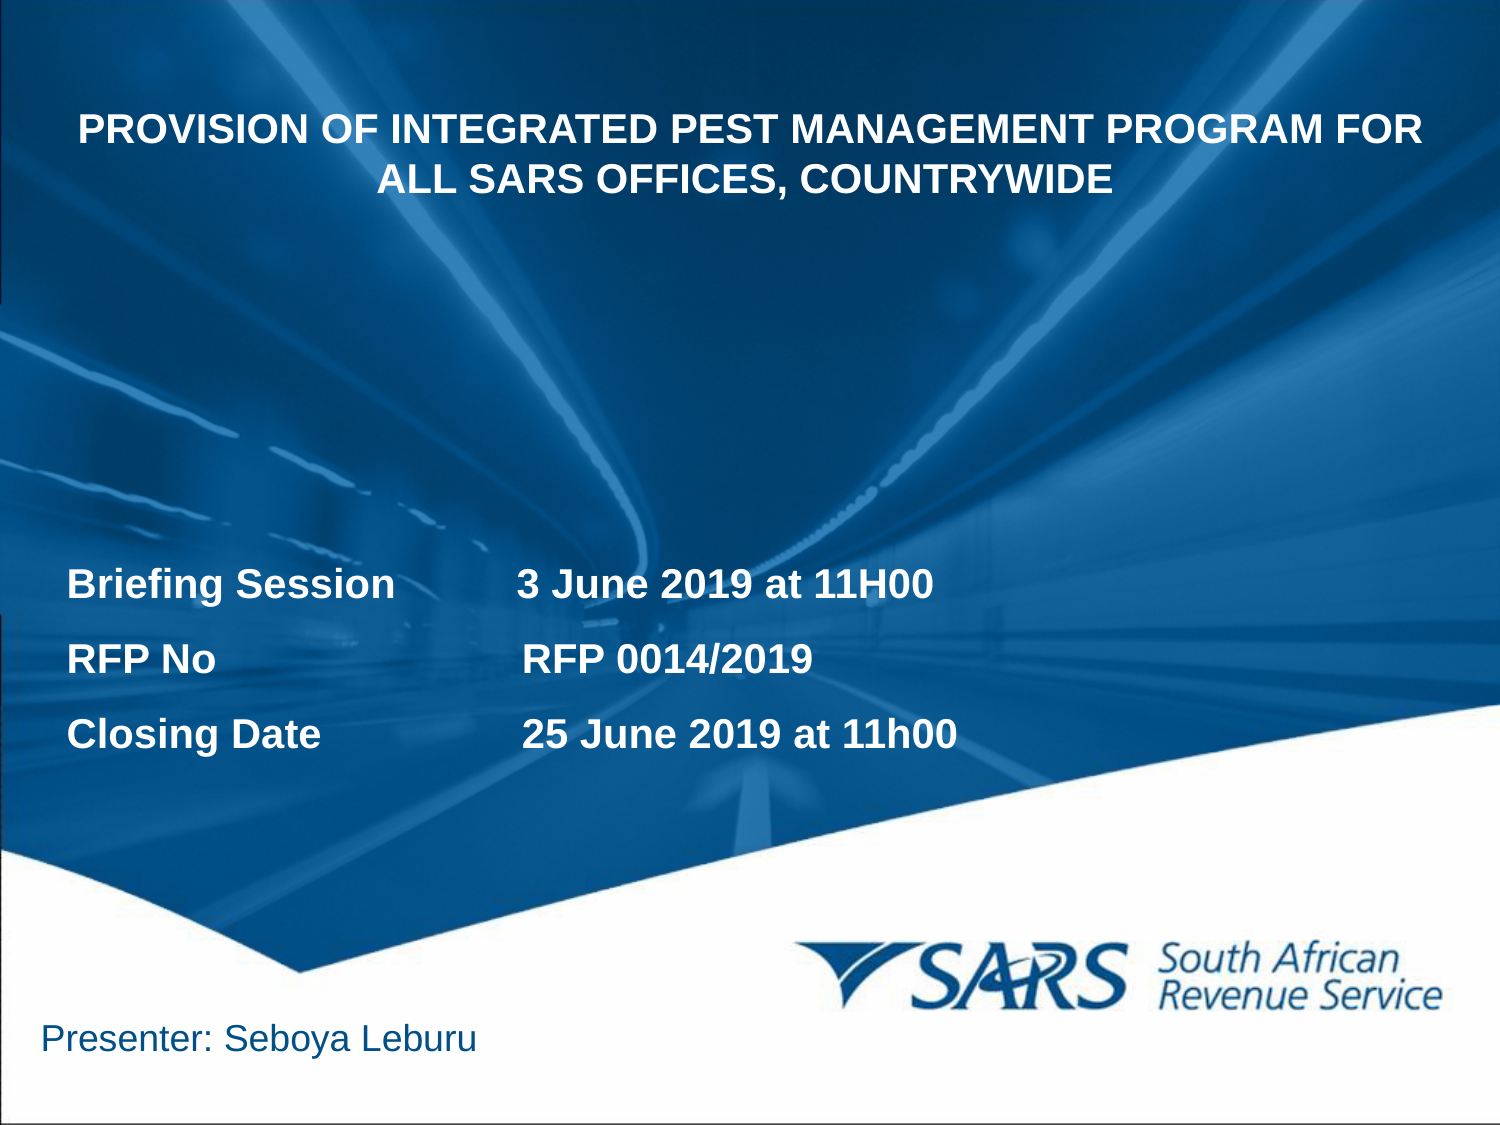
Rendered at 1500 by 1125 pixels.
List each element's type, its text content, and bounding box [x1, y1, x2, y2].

text_box Presenter: Seboya Leburu [25, 1006, 549, 1067]
text_box Briefing Session 3 June 2019 at 11H00 RFP No RFP 0014/2019 Closing Date 25 June 2019 at 11h00 [51, 524, 1239, 765]
picture [0, 0, 1500, 1125]
subtitle PROVISION OF INTEGRATED PEST MANAGEMENT PROGRAM FOR ALL SARS OFFICES, COUNTRYWIDE [74, 101, 1428, 254]
